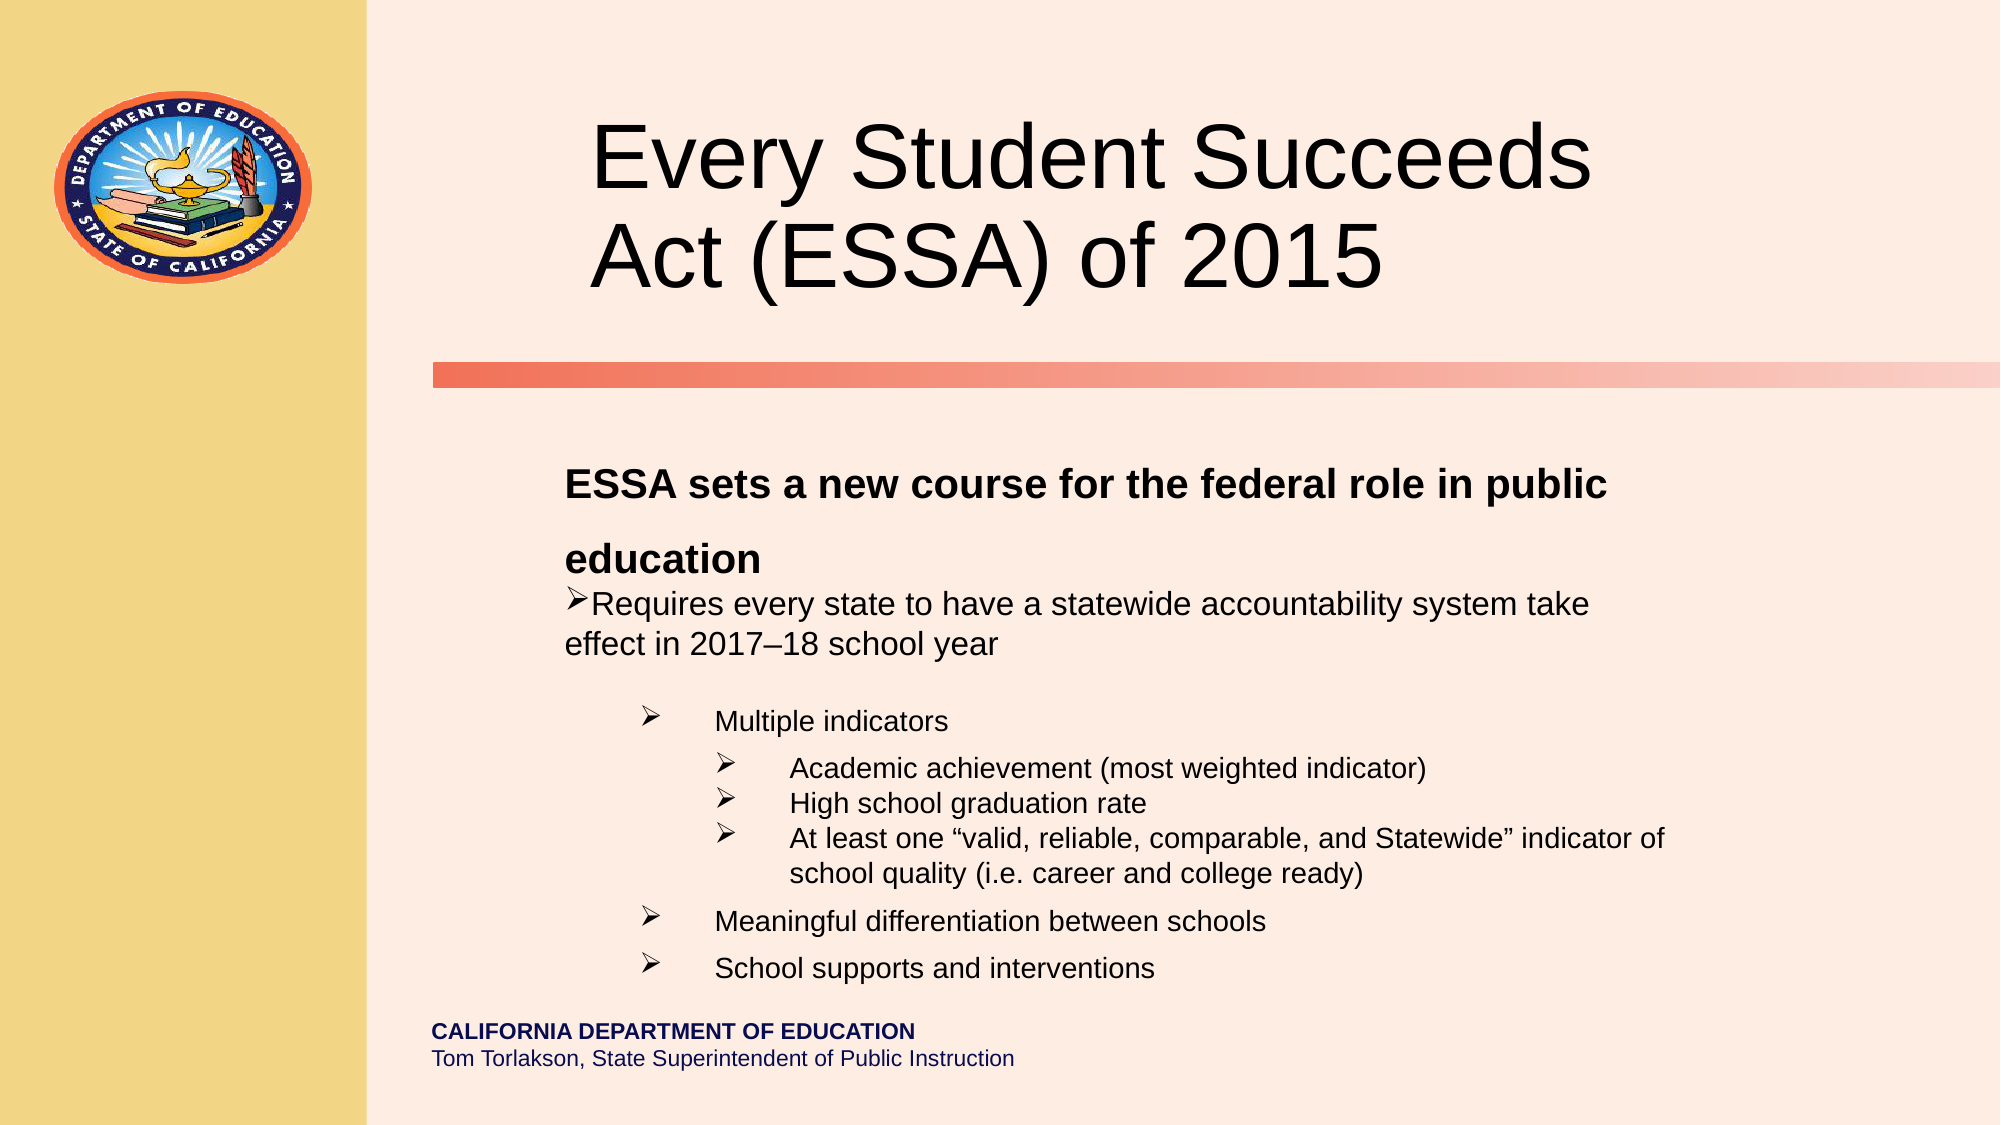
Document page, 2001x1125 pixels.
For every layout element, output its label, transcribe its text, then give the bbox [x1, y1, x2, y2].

text_box ESSA sets a new course for the federal role in public education Requires every state to have a statewide accountability system take effect in 2017–18 school year Multiple indicators Academic achievement (most weighted indicator) High school graduation rate At least one “valid, reliable, comparable, and Statewide” indicator of school quality (i.e. career and college ready) Meaningful differentiation between schools School supports and interventions [549, 424, 1688, 1060]
title Every Student Succeeds Act (ESSA) of 2015 [575, 12, 1688, 405]
picture [33, 74, 334, 300]
